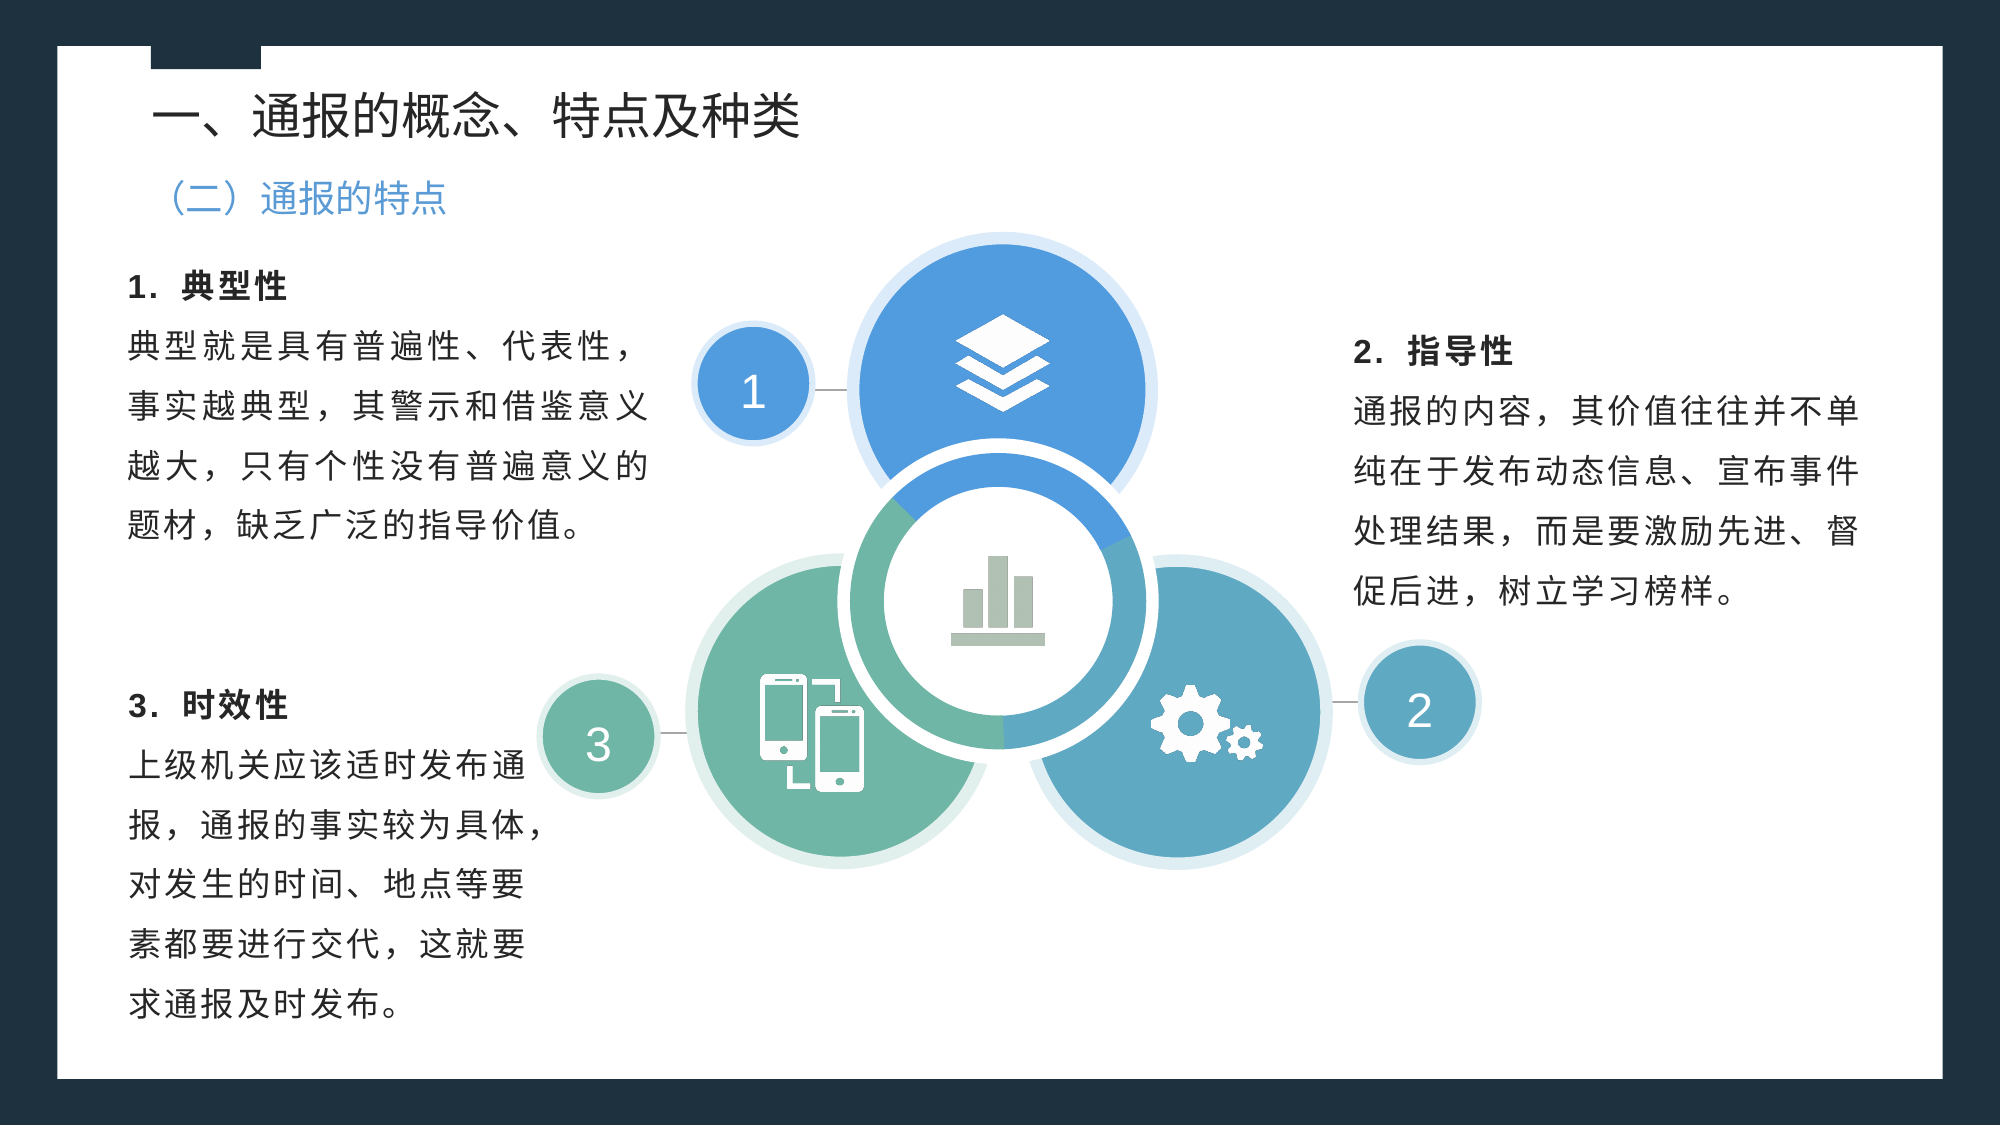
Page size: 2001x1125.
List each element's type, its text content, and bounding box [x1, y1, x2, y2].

text_box [892, 451, 1133, 552]
text_box [1110, 560, 1327, 701]
text_box （二）通报的特点 [133, 145, 1069, 228]
picture [1151, 685, 1263, 762]
text_box 1. 典型性 典型就是具有普遍性、代表性，事实越典型，其警示和借鉴意义越大，只有个性没有普遍意义的题材，缺乏广泛的指导价值。 [112, 233, 667, 557]
text_box 1 [694, 323, 813, 444]
text_box [848, 496, 1006, 751]
text_box 2 [1360, 642, 1479, 701]
text_box [885, 488, 1111, 714]
text_box 一、通报的概念、特点及种类 [150, 77, 858, 145]
text_box 3 [544, 676, 658, 797]
picture [951, 556, 1045, 646]
text_box [853, 238, 1152, 498]
text_box 2 [1360, 702, 1479, 763]
text_box 3. 时效性 上级机关应该适时发布通报，通报的事实较为具体，对发生的时间、地点等要素都要进行交代，这就要求通报及时发布。 [113, 623, 544, 1064]
text_box [691, 559, 985, 863]
picture [955, 314, 1050, 412]
text_box 2. 指导性 通报的内容，其价值往往并不单纯在于发布动态信息、宣布事件处理结果，而是要激励先进、督促后进，树立学习榜样。 [1338, 294, 1888, 627]
text_box [1032, 702, 1327, 864]
text_box [1004, 536, 1148, 751]
picture [760, 674, 864, 792]
